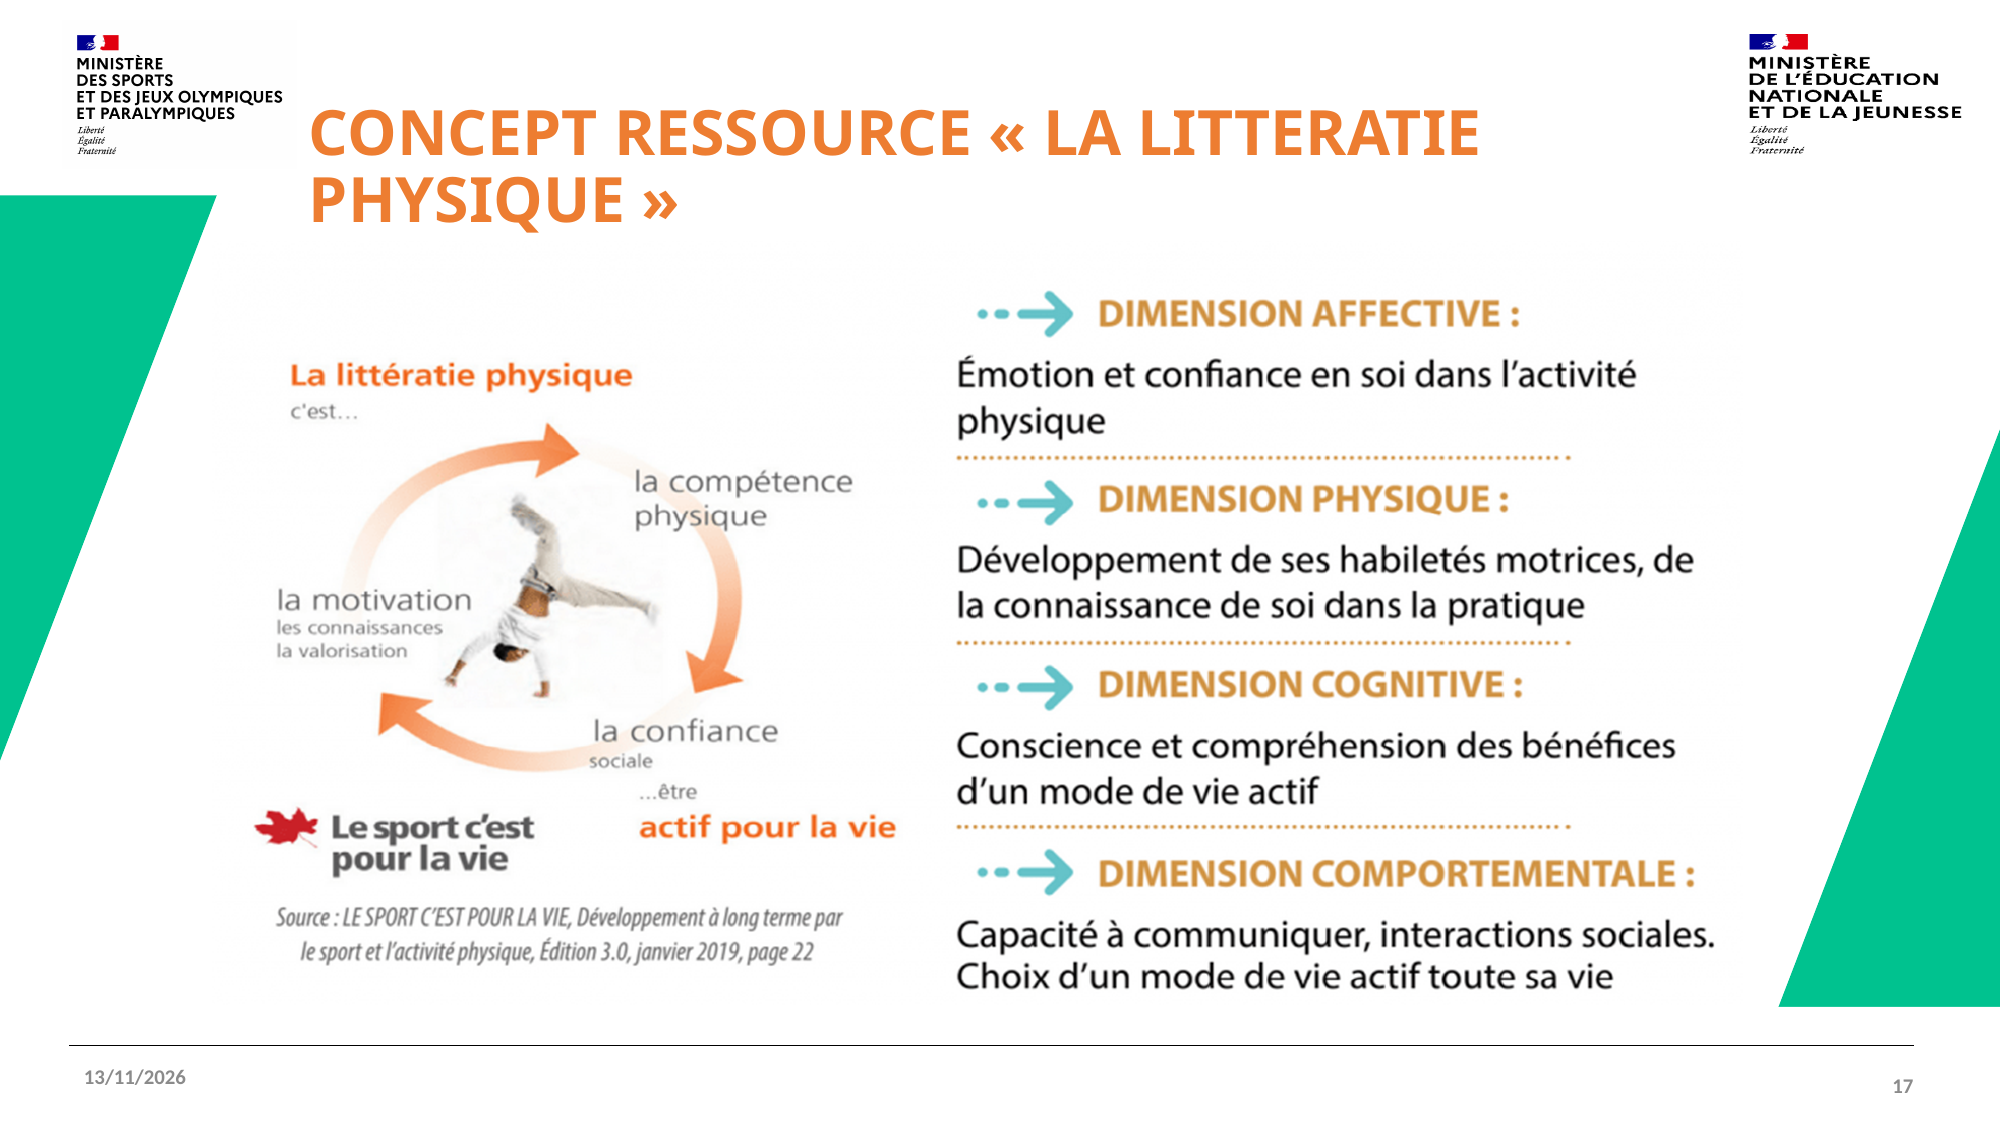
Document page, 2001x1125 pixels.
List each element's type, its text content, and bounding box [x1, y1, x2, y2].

picture [212, 241, 1743, 1005]
picture [1749, 34, 1963, 155]
title CONCEPT ressource « la LITTERATIE PHYSIQUE » [294, 94, 1706, 241]
picture [62, 20, 297, 169]
slide_number 17 [1618, 1046, 1914, 1125]
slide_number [69, 1046, 519, 1107]
